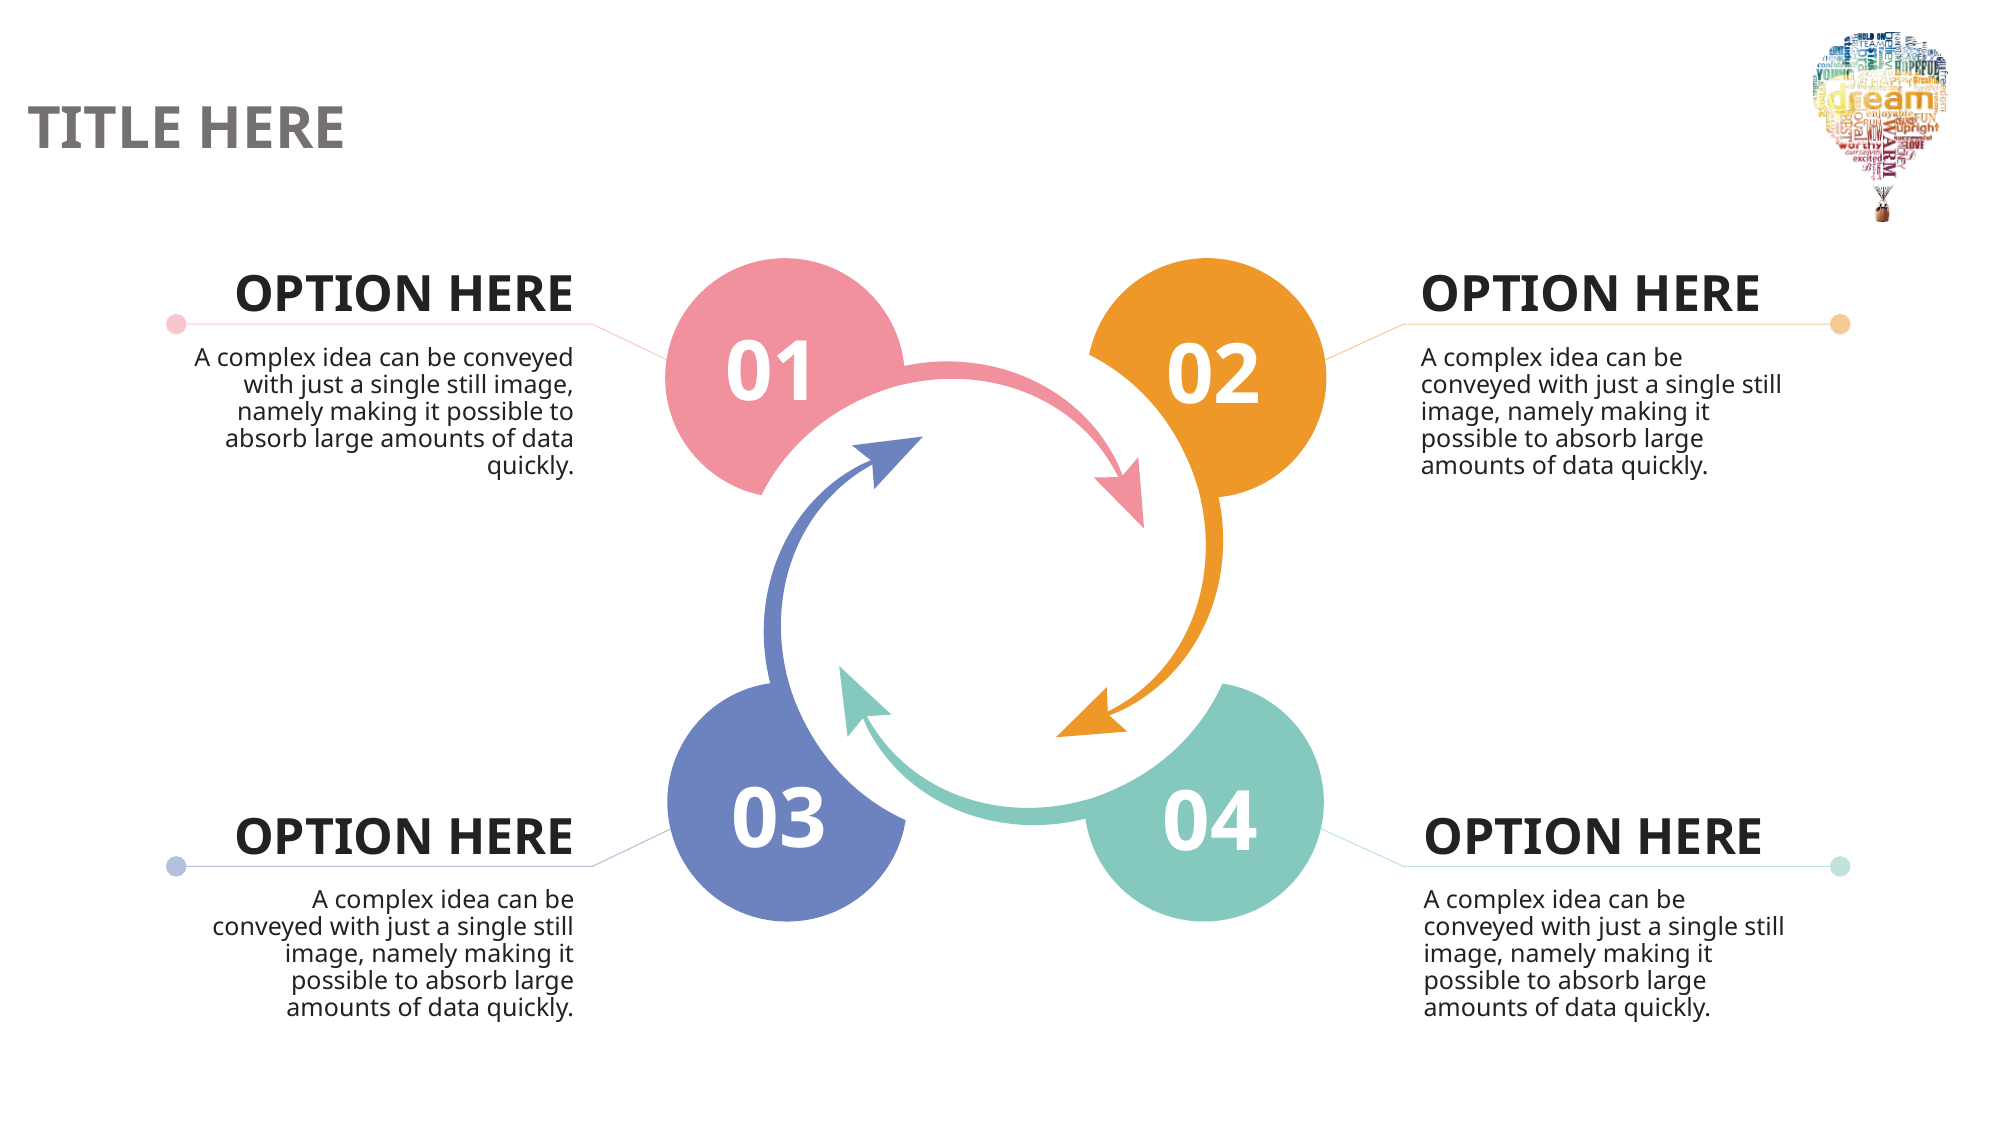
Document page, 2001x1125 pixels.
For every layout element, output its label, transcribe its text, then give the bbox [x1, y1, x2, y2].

text_box [595, 324, 698, 376]
text_box 03 [667, 436, 923, 922]
text_box 01 [665, 258, 1145, 529]
text_box OPTION HERE A complex idea can be conveyed with just a single still image, namely making it possible to absorb large amounts of data quickly. [149, 261, 595, 487]
text_box 04 [839, 665, 1324, 922]
text_box OPTION HERE A complex idea can be conveyed with just a single still image, namely making it possible to absorb large amounts of data quickly. [1403, 803, 1817, 1030]
text_box OPTION HERE A complex idea can be conveyed with just a single still image, namely making it possible to absorb large amounts of data quickly. [176, 803, 595, 1030]
text_box [1293, 324, 1400, 376]
text_box [1817, 856, 1851, 877]
text_box [165, 856, 176, 877]
text_box [595, 815, 698, 867]
text_box [1293, 815, 1403, 868]
text_box OPTION HERE A complex idea can be conveyed with just a single still image, namely making it possible to absorb large amounts of data quickly. [1400, 261, 1814, 487]
text_box 02 [1055, 258, 1327, 738]
text_box TITLE HERE [12, 82, 487, 168]
picture [1811, 29, 1948, 222]
text_box [1814, 313, 1851, 335]
